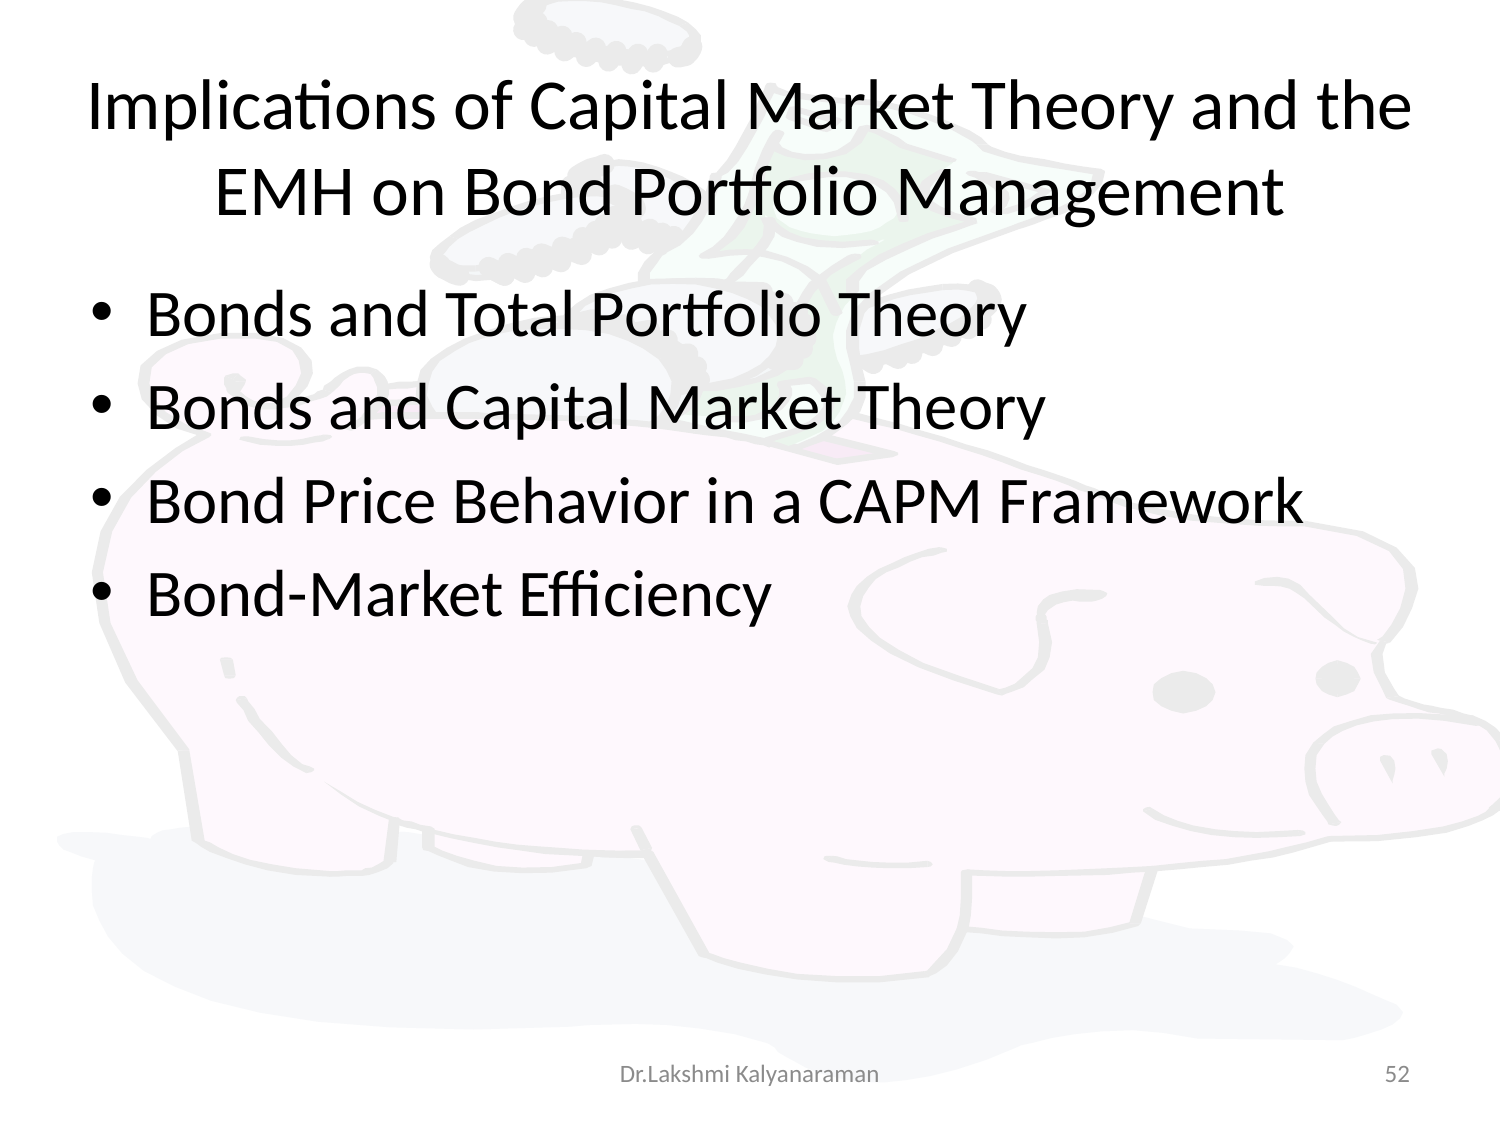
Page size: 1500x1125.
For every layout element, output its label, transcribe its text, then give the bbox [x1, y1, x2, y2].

title Implications of Capital Market Theory and the EMH on Bond Portfolio Management [0, 50, 1500, 238]
footer Dr.Lakshmi Kalyanaraman [512, 1042, 988, 1103]
slide_number 52 [1074, 1042, 1425, 1103]
list Bonds and Total Portfolio Theory Bonds and Capital Market Theory Bond Price Behavior in a CAPM Framework Bond-Market Efficiency [75, 262, 1425, 1005]
